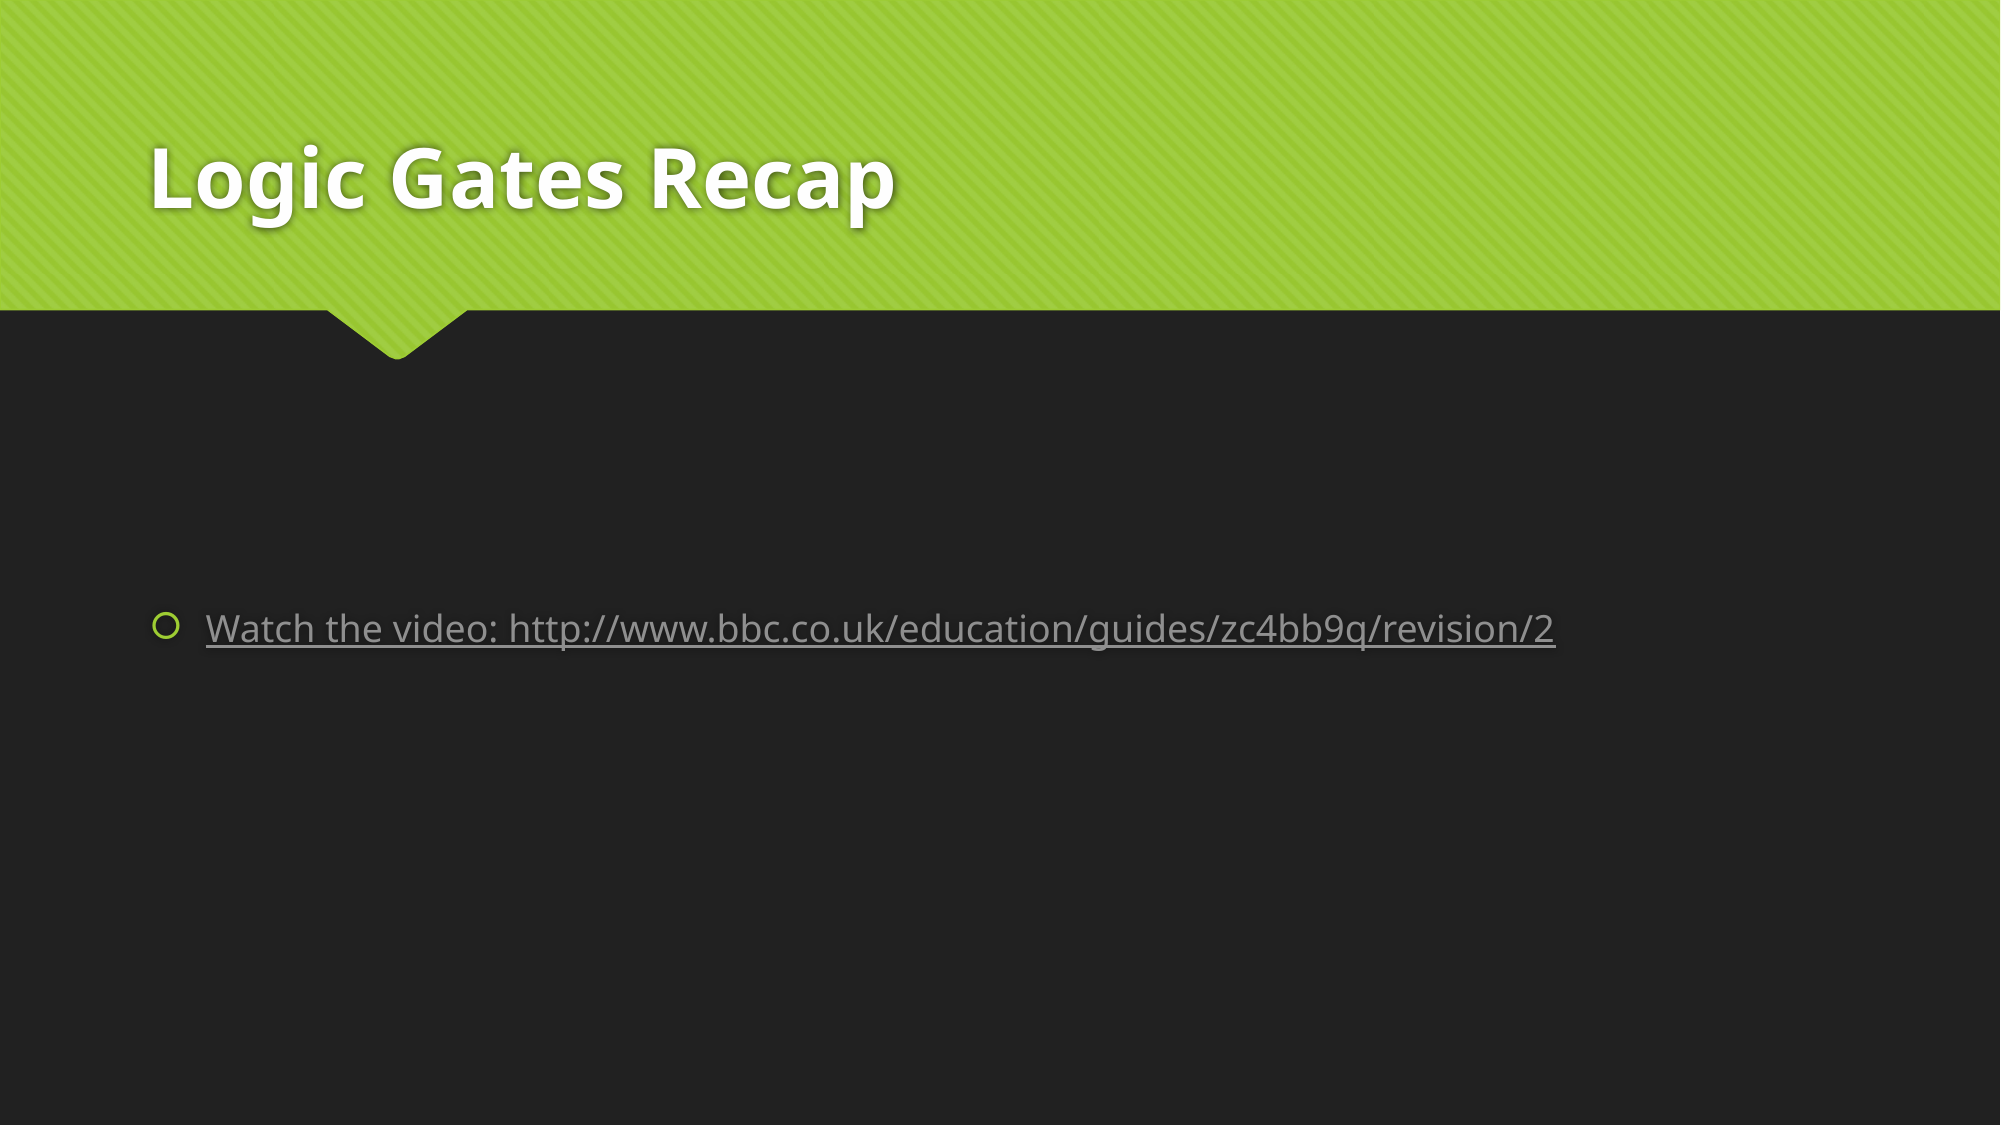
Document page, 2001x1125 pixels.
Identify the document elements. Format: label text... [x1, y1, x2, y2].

list Watch the video: http://www.bbc.co.uk/education/guides/zc4bb9q/revision/2 [134, 364, 1866, 962]
title Logic Gates Recap [132, 73, 1868, 233]
